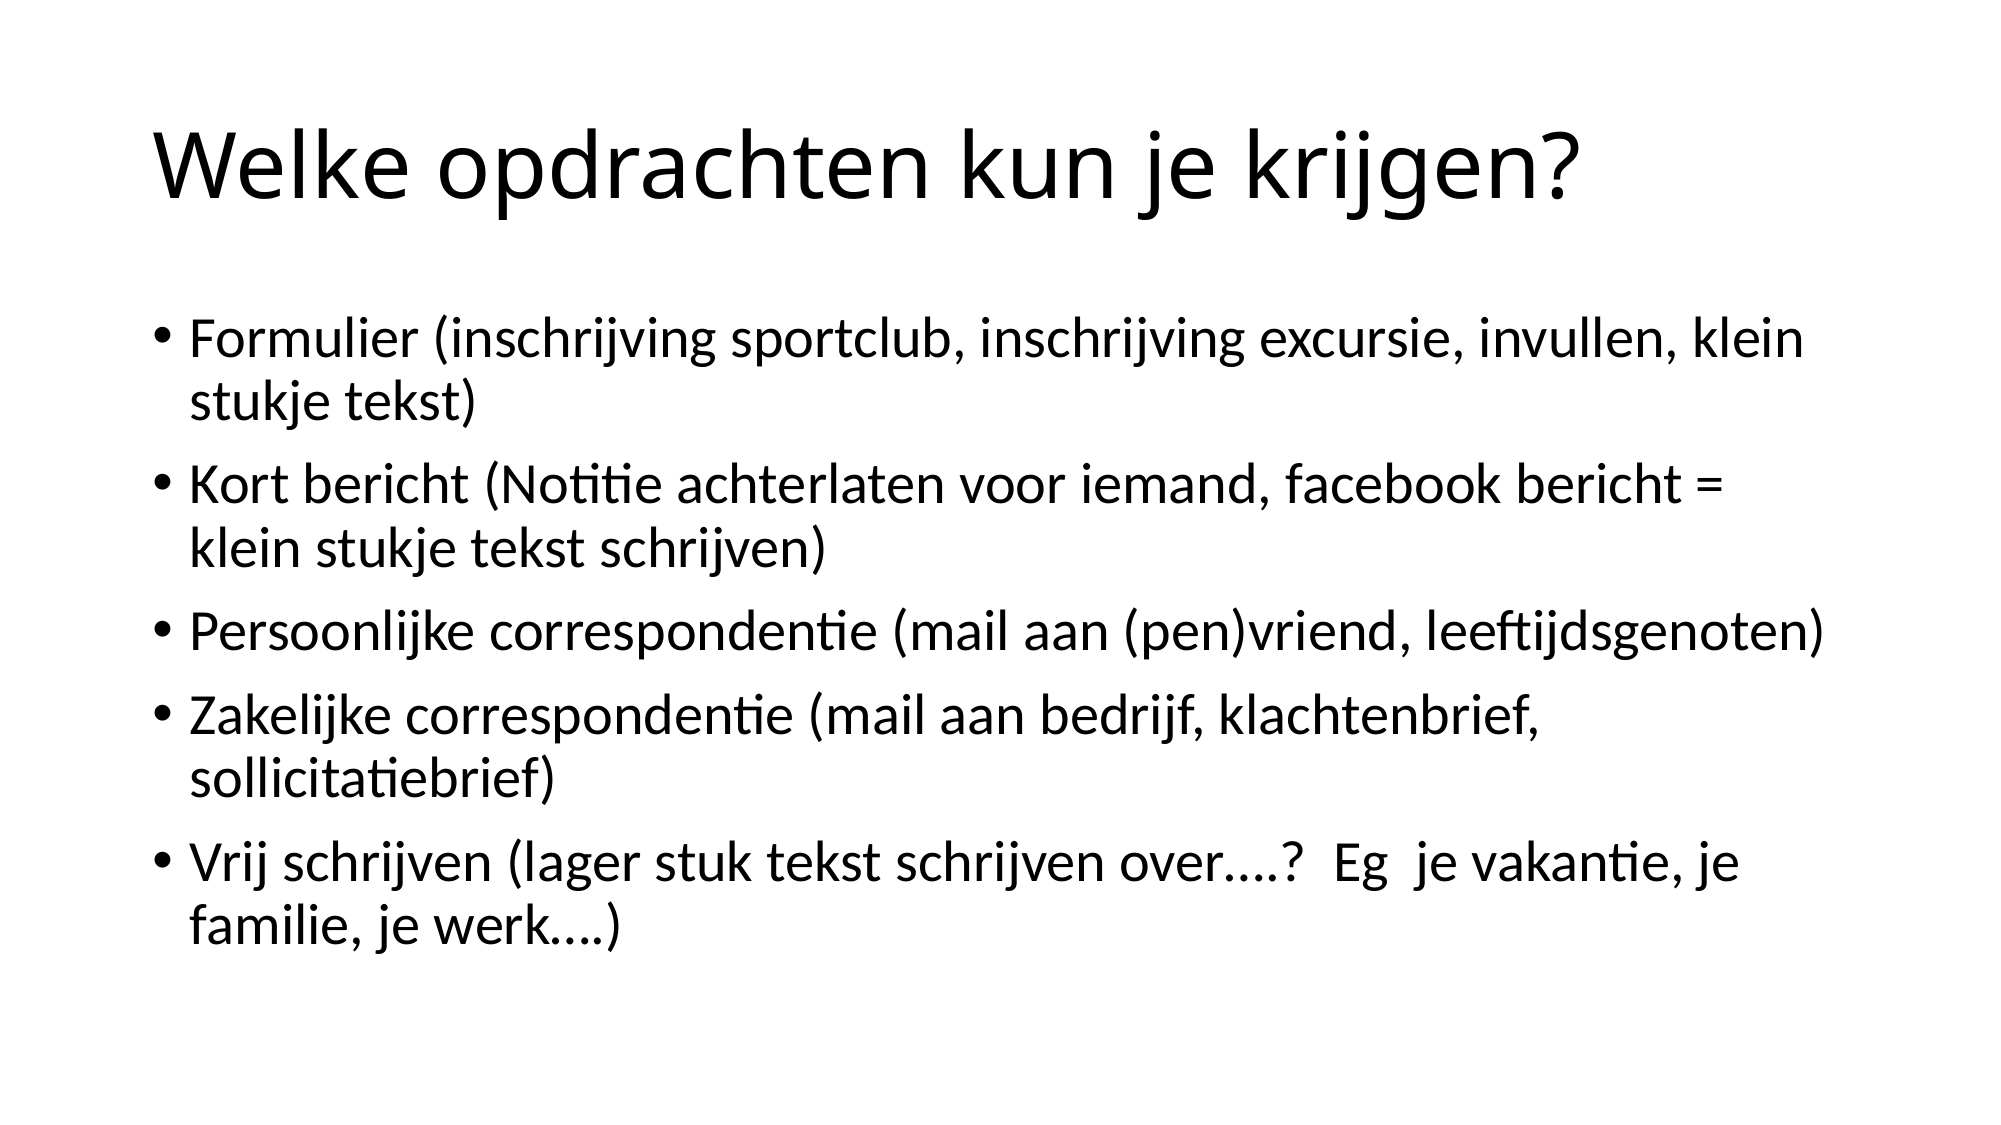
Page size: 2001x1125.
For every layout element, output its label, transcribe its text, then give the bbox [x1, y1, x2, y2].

title Welke opdrachten kun je krijgen? [137, 59, 1863, 278]
list Formulier (inschrijving sportclub, inschrijving excursie, invullen, klein stukje tekst) Kort bericht (Notitie achterlaten voor iemand, facebook bericht = klein stukje tekst schrijven) Persoonlijke correspondentie (mail aan (pen)vriend, leeftijdsgenoten) Zakelijke correspondentie (mail aan bedrijf, klachtenbrief, sollicitatiebrief) Vrij schrijven (lager stuk tekst schrijven over….? Eg je vakantie, je familie, je werk….) [137, 299, 1863, 1014]
